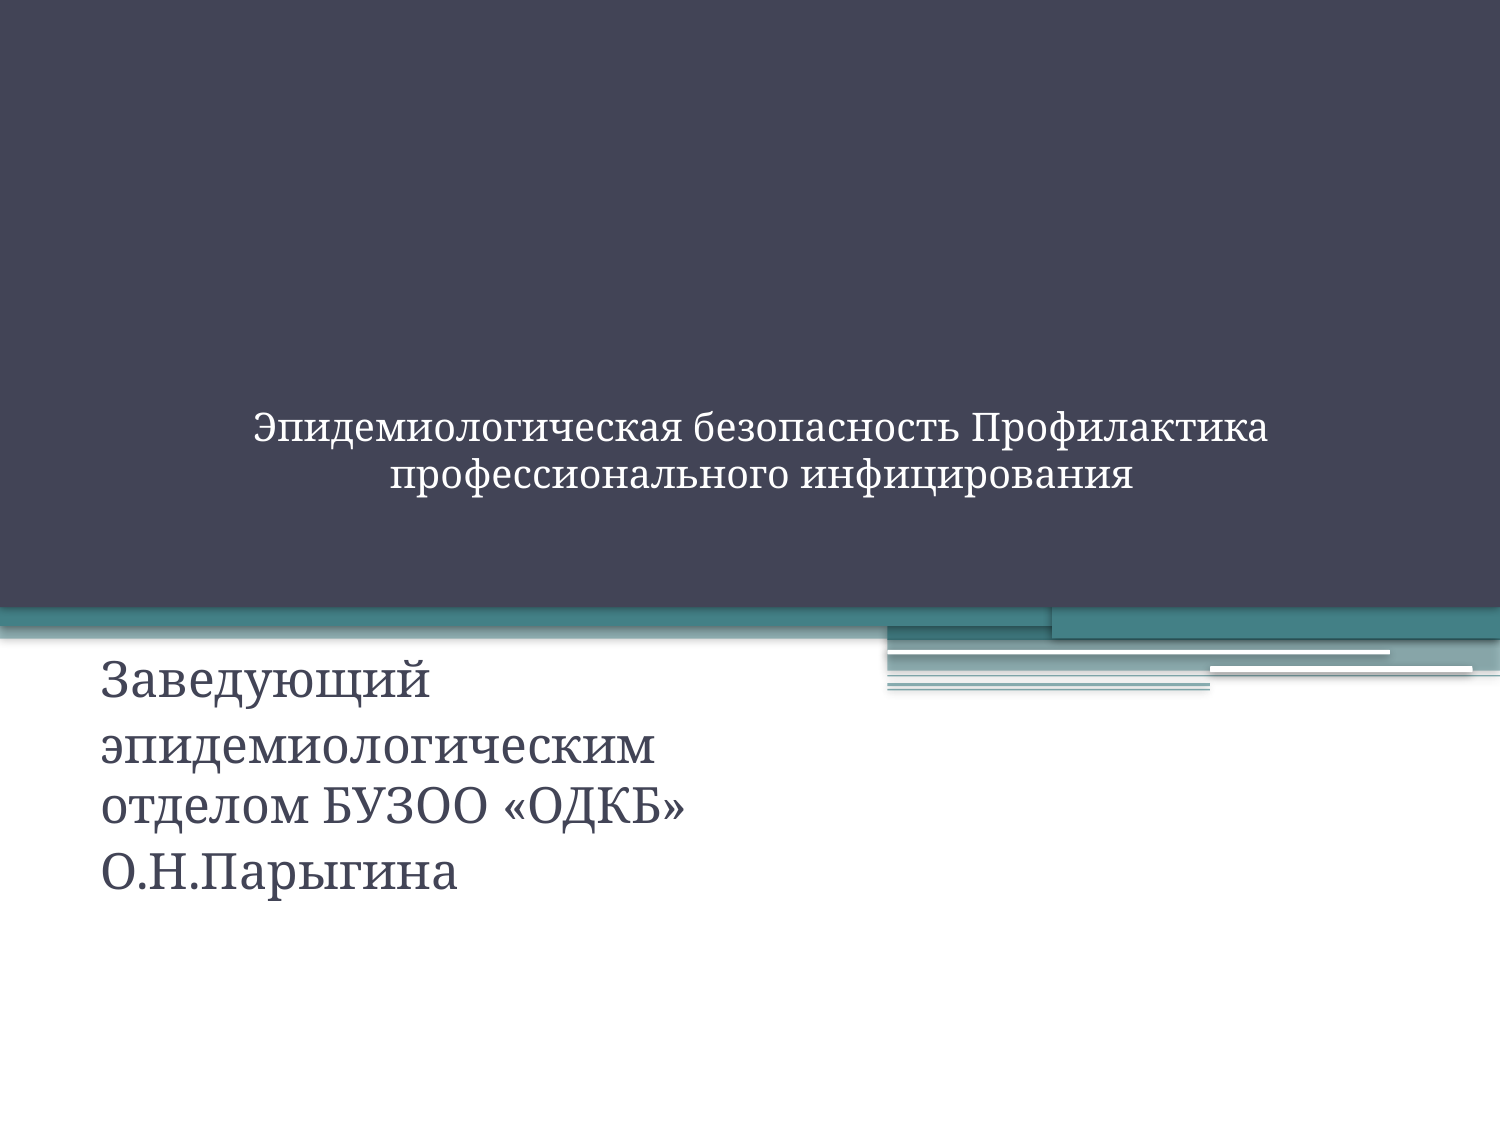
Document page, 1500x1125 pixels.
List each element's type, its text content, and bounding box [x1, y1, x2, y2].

subtitle Заведующий эпидемиологическим отделом БУЗОО «ОДКБ» О.Н.Парыгина [75, 639, 888, 928]
title Эпидемиологическая безопасность Профилактика профессионального инфицирования [46, 394, 1477, 504]
